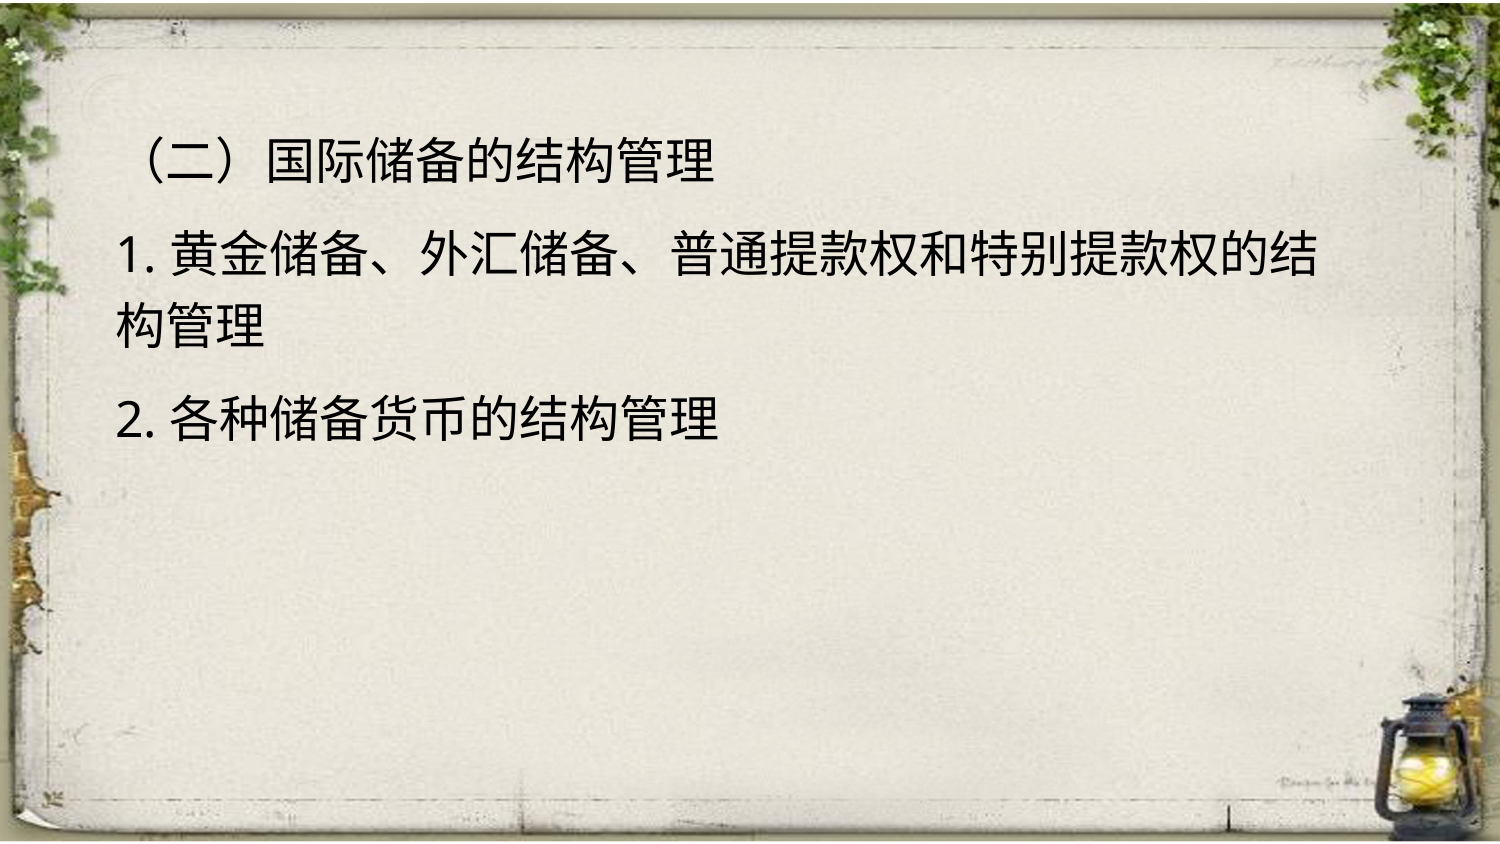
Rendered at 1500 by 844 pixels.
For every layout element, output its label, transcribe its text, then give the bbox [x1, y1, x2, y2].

list （二）国际储备的结构管理 1.黄金储备、外汇储备、普通提款权和特别提款权的结构管理 2.各种储备货币的结构管理 [100, 109, 1375, 768]
picture [0, 0, 1500, 844]
